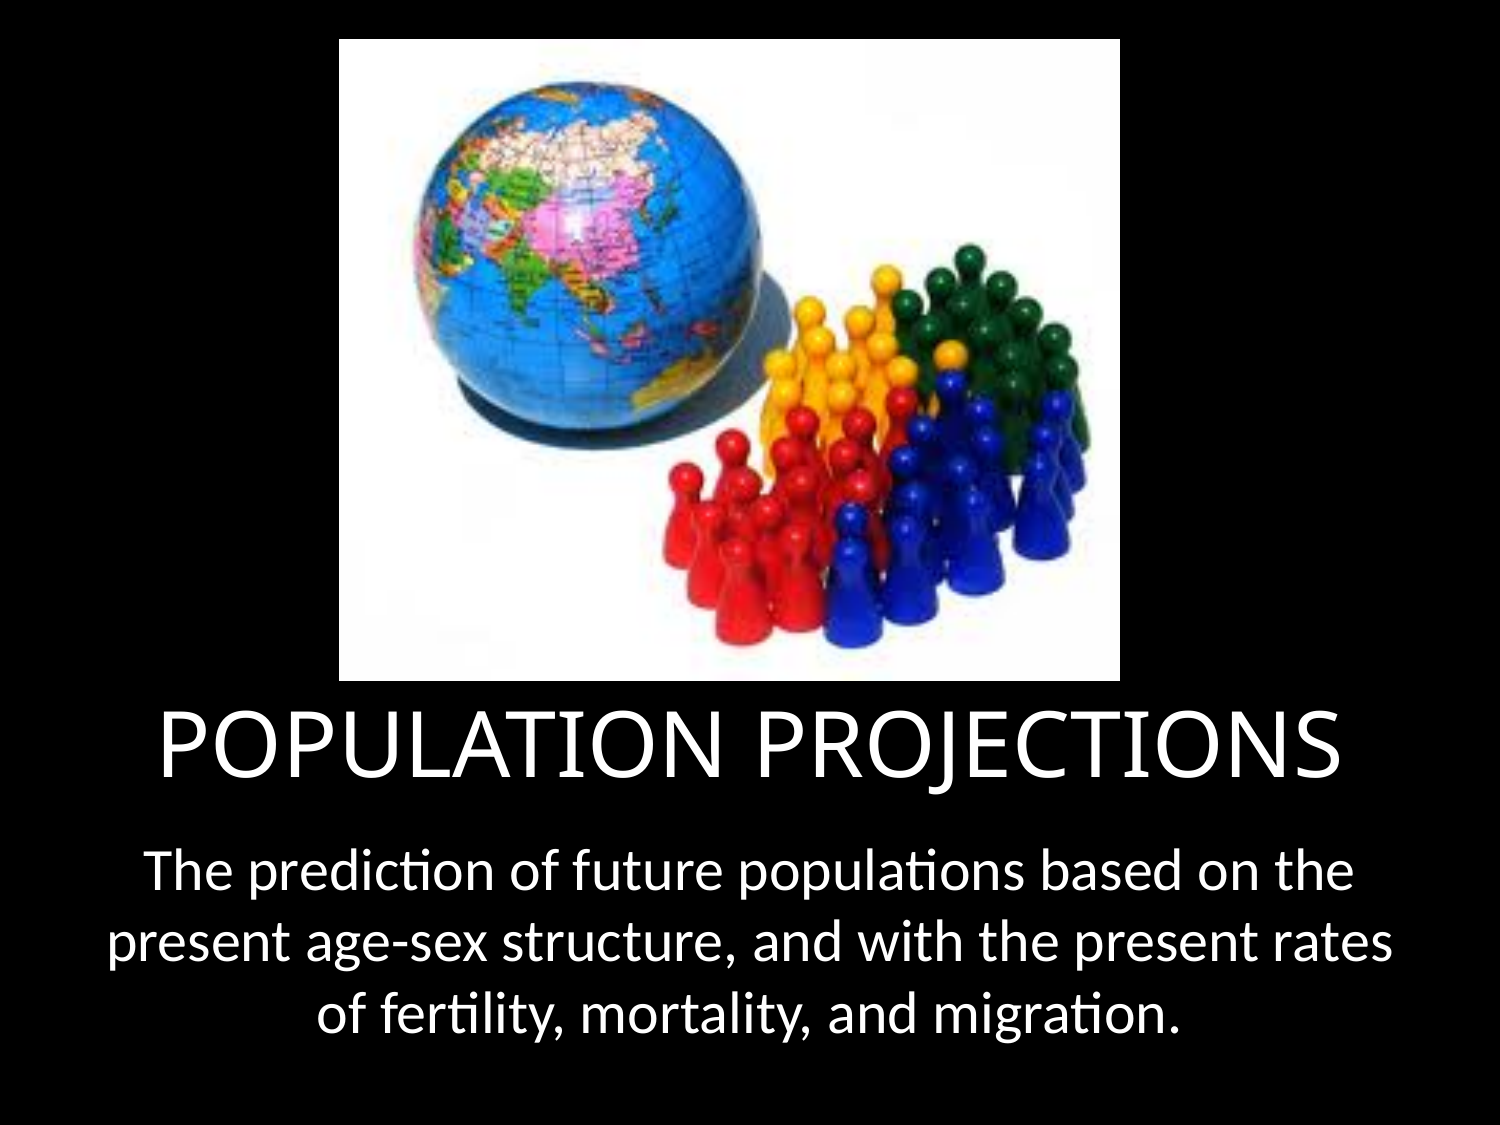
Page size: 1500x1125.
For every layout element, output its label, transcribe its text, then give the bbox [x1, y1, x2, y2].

list The prediction of future populations based on the present age-sex structure, and with the present rates of fertility, mortality, and migration. [75, 822, 1425, 1100]
picture [339, 38, 1120, 681]
title POPULATION PROJECTIONS [75, 646, 1425, 822]
